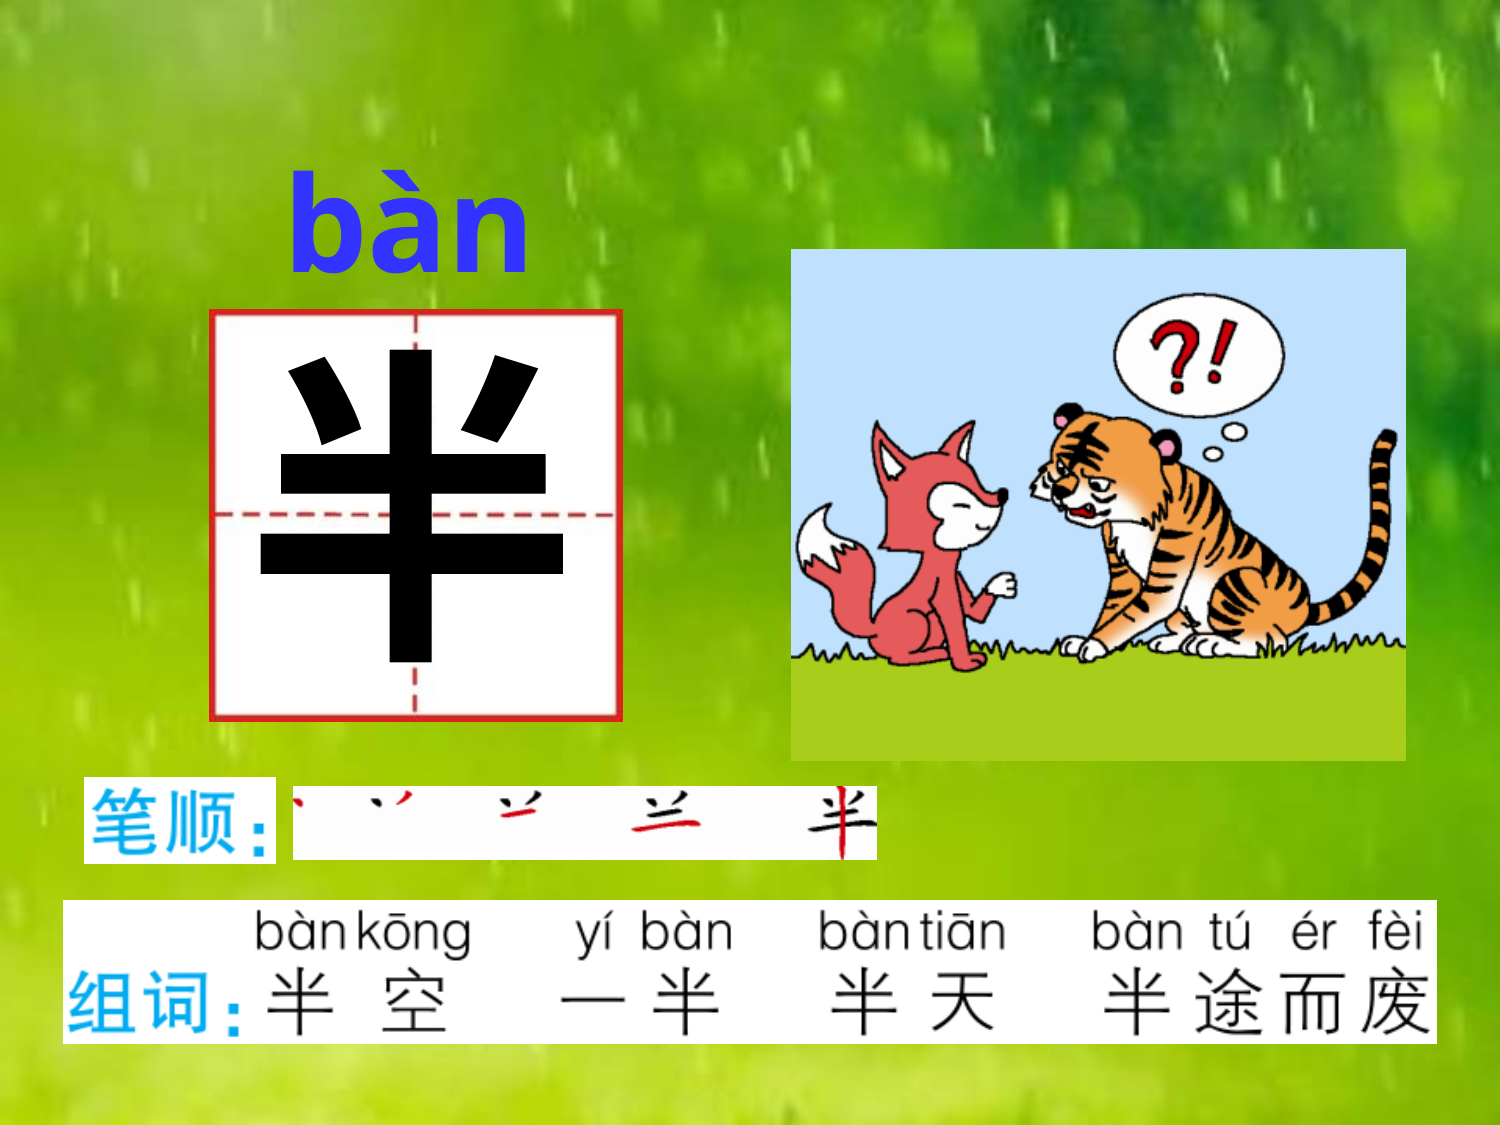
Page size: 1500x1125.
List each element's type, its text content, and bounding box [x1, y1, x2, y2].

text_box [84, 777, 877, 865]
text_box bàn [268, 132, 551, 291]
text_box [209, 292, 623, 723]
picture [0, 0, 1500, 1125]
